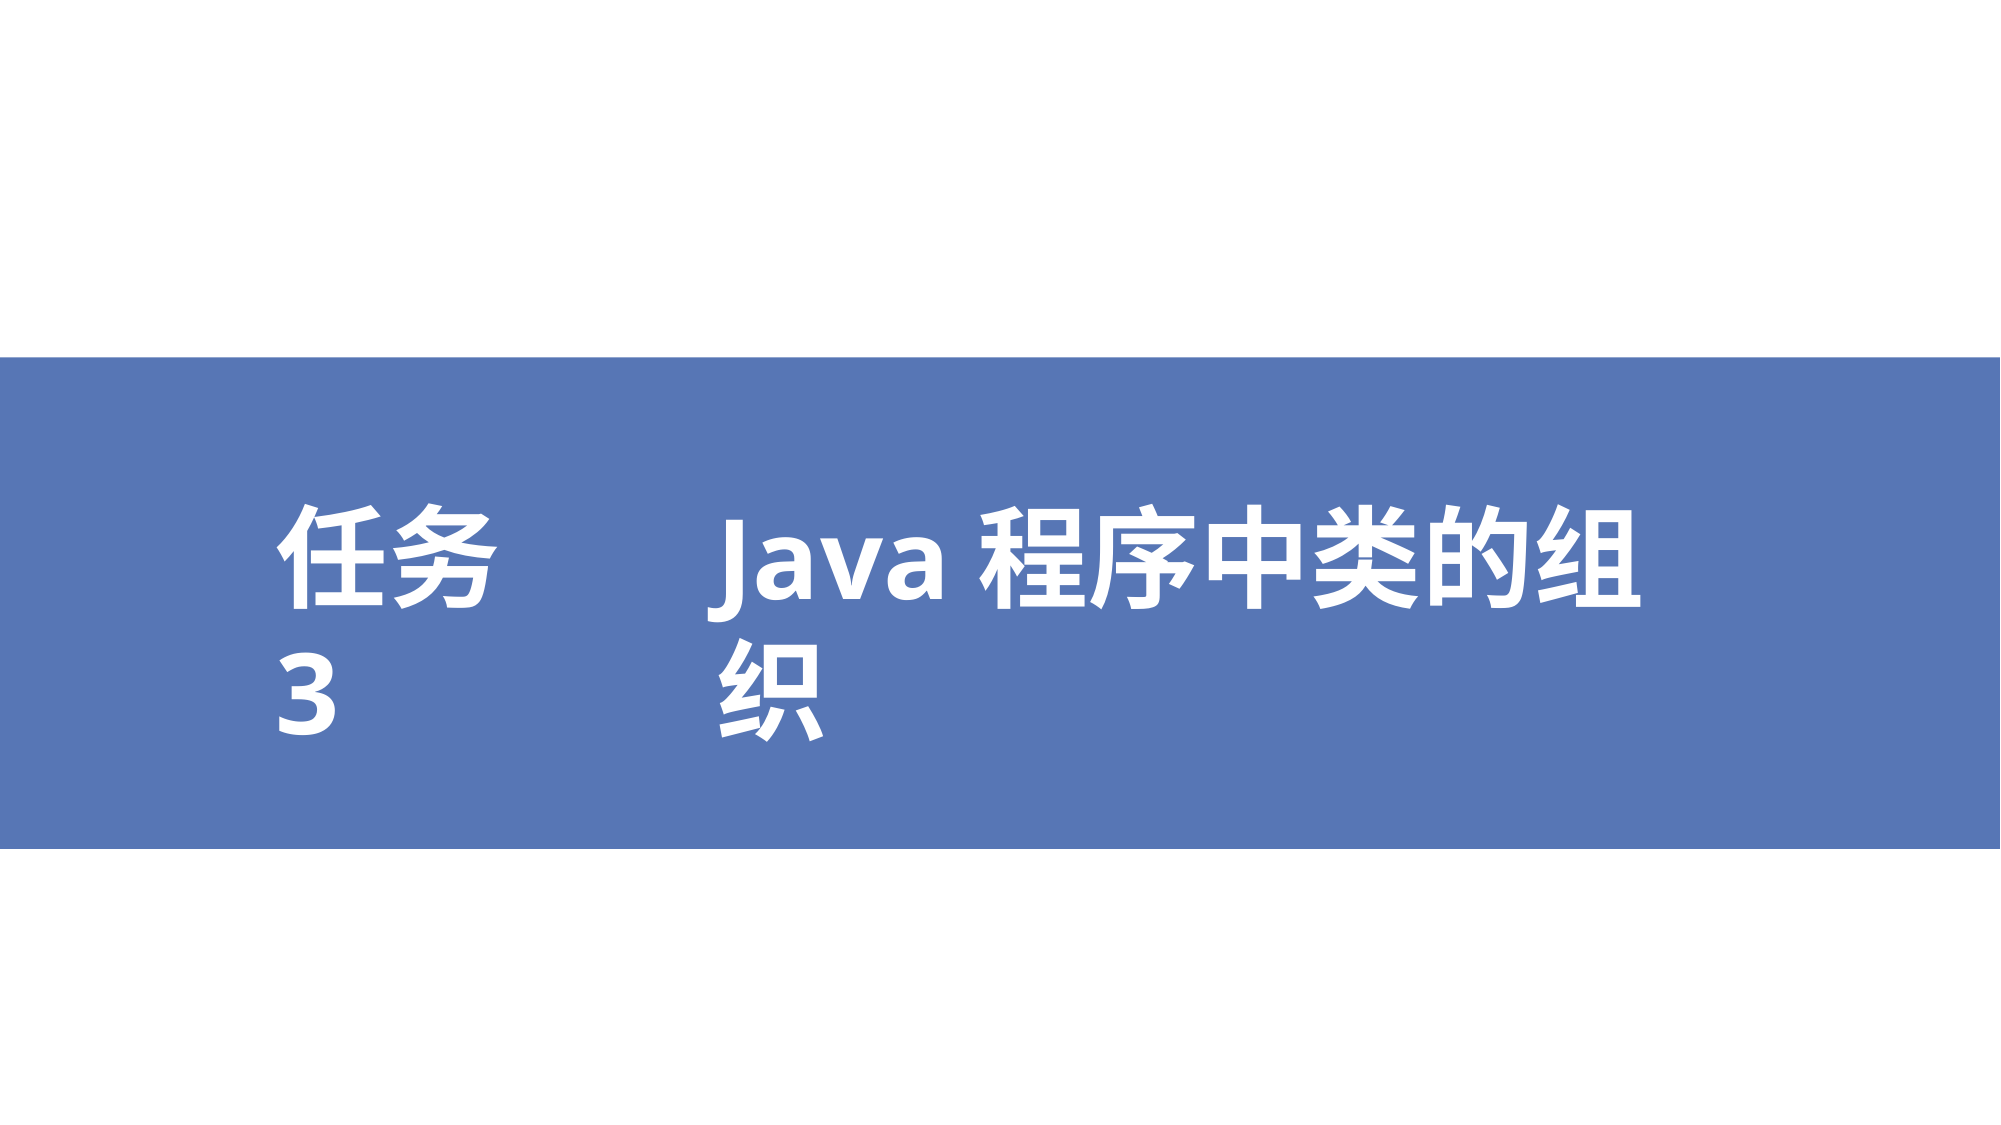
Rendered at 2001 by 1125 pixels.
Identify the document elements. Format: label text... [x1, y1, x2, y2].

text_box Java程序中类的组织 [701, 480, 1765, 763]
text_box 任务3 [261, 479, 606, 765]
text_box [0, 356, 2000, 850]
